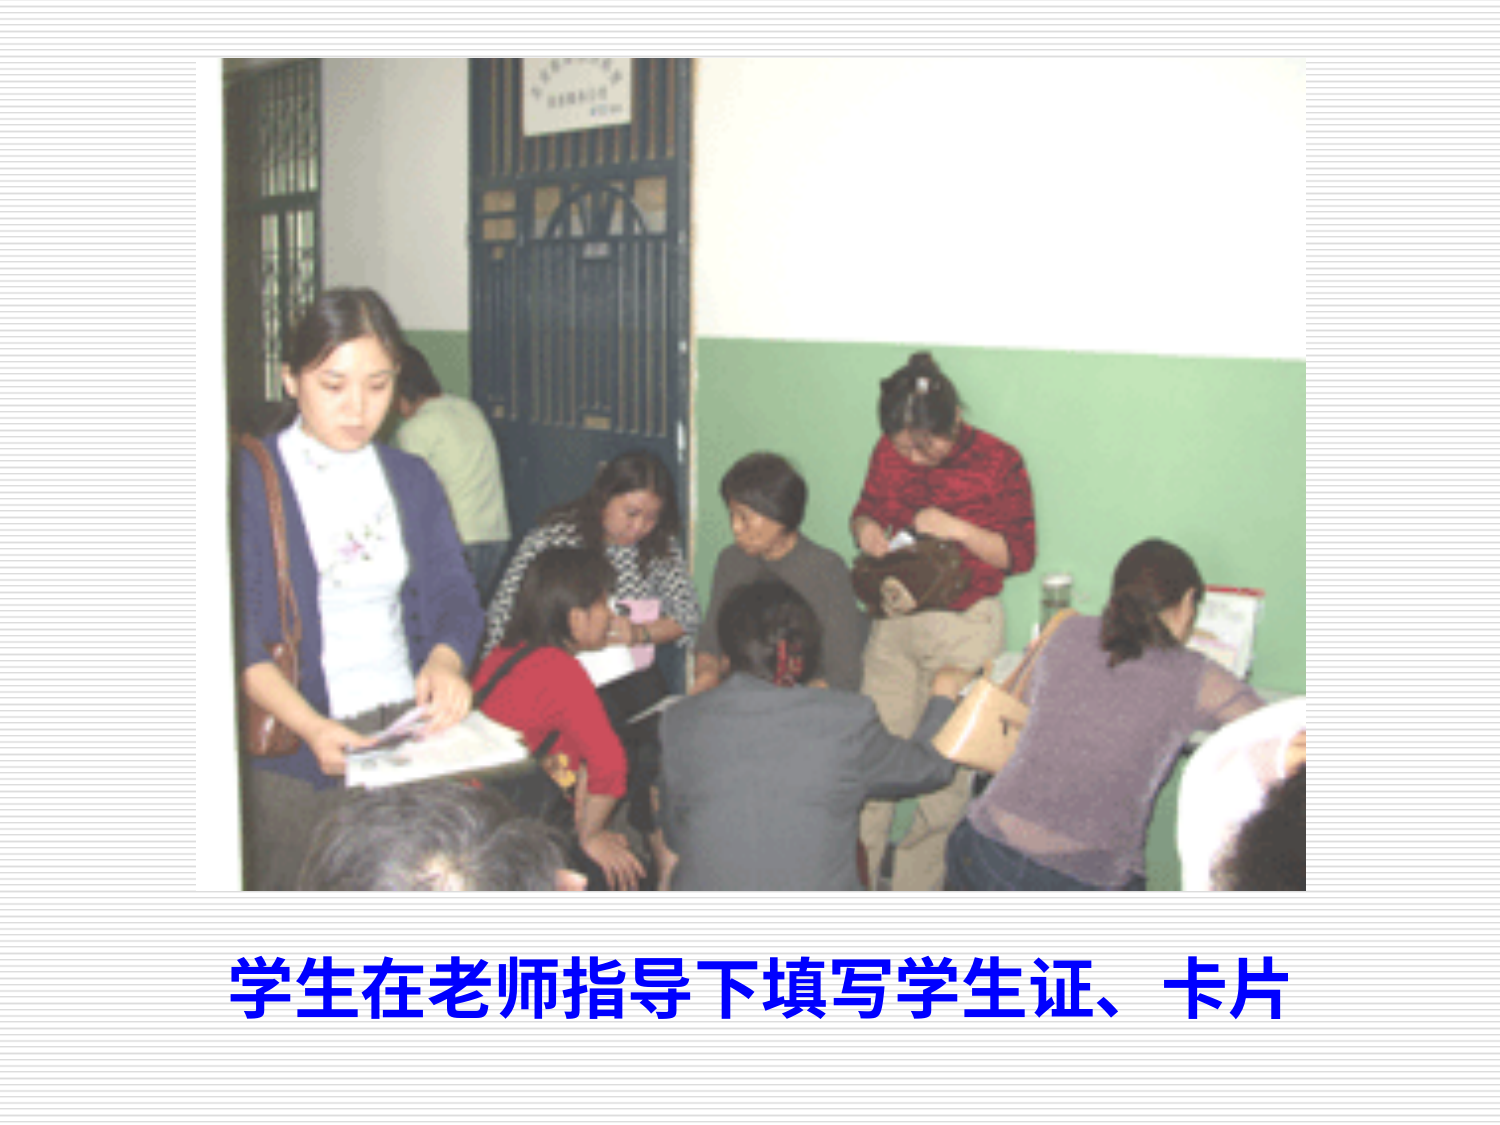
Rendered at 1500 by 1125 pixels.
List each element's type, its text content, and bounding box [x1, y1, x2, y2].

picture [0, 0, 1500, 1125]
text_box 学生在老师指导下填写学生证、卡片 [212, 939, 1311, 1034]
